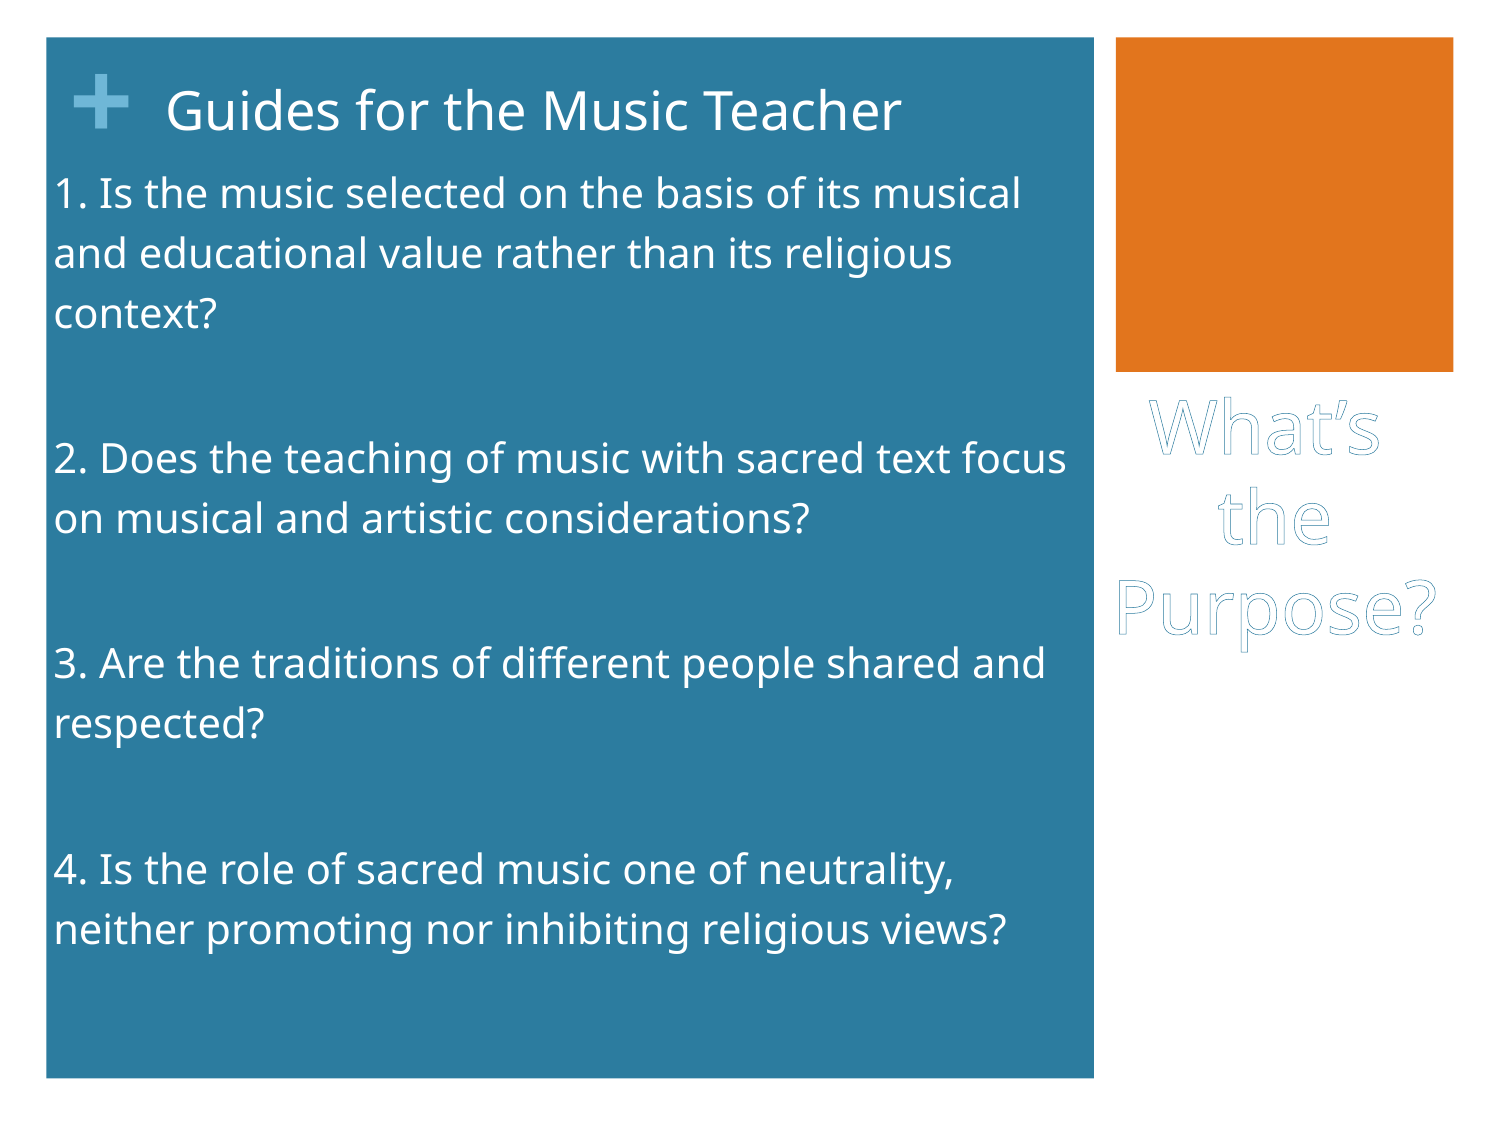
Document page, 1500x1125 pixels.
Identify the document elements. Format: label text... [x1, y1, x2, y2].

list 1. Is the music selected on the basis of its musical and educational value rather than its religious context? 2. Does the teaching of music with sacred text focus on musical and artistic considerations? 3. Are the traditions of different people shared and respected? 4. Is the role of sacred music one of neutrality, neither promoting nor inhibiting religious views? [38, 149, 1116, 1100]
text_box What’s the Purpose? [1093, 371, 1457, 657]
title Guides for the Music Teacher [150, 41, 1165, 150]
